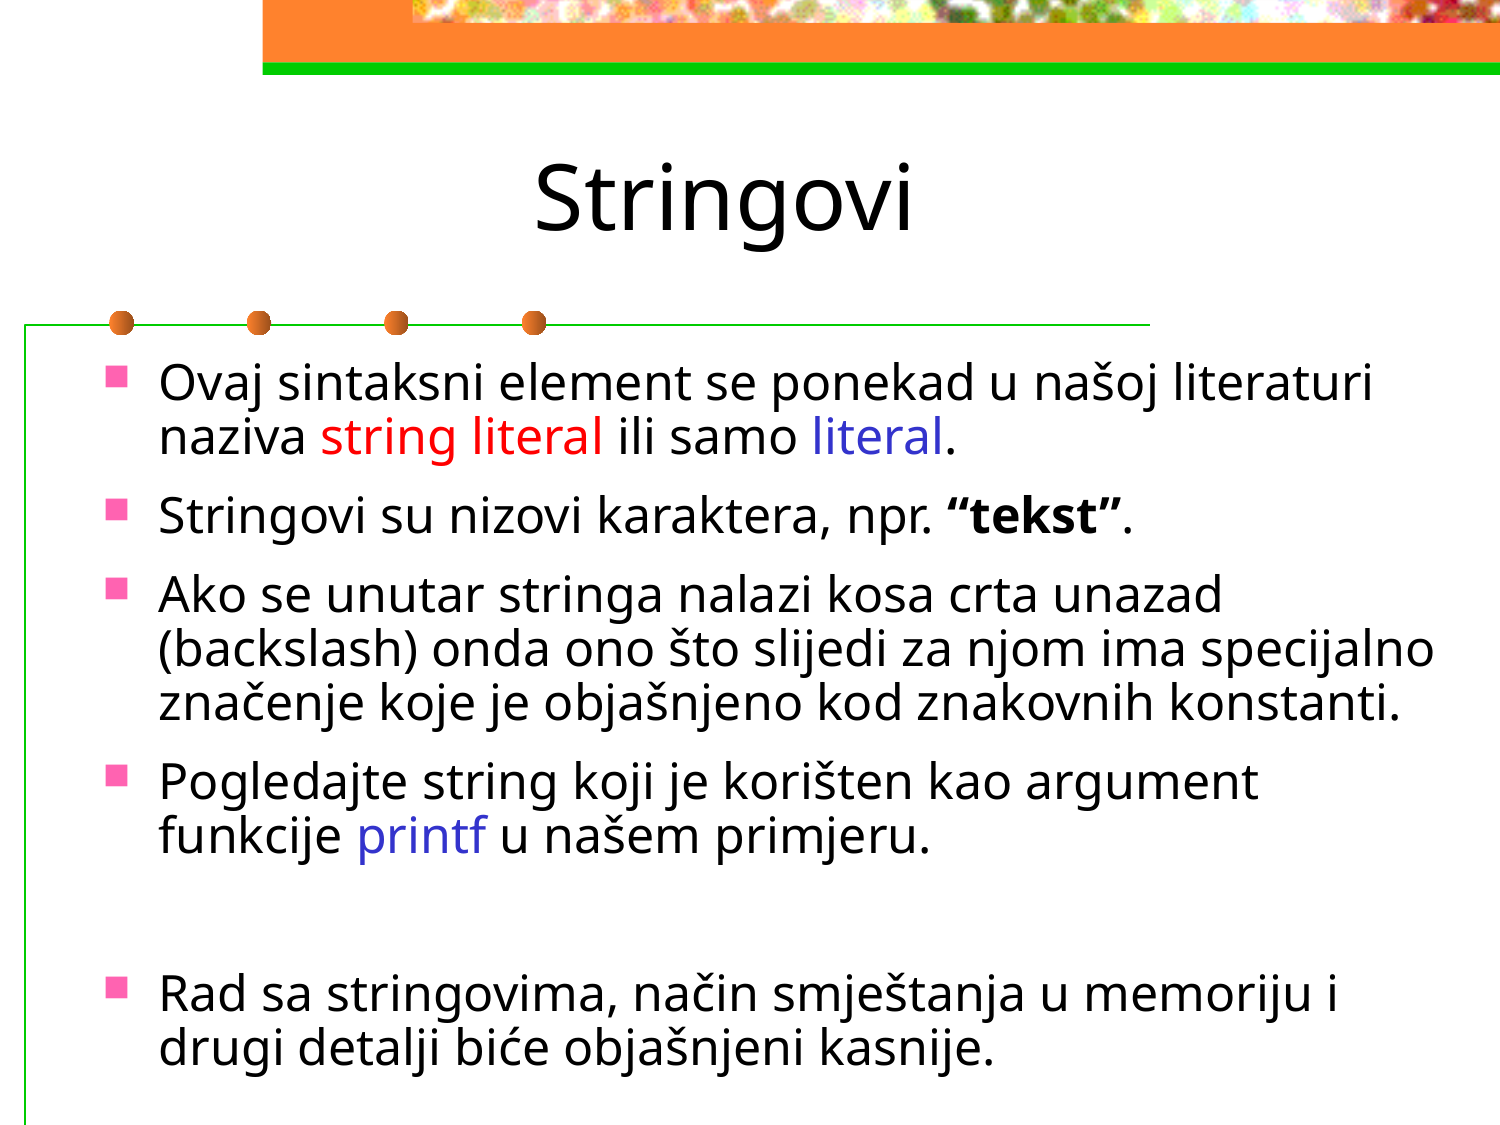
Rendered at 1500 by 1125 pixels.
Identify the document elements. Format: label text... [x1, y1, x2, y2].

picture [412, 0, 1500, 23]
title Stringovi [87, 99, 1363, 288]
list Ovaj sintaksni element se ponekad u našoj literaturi naziva string literal ili samo literal. Stringovi su nizovi karaktera, npr. “tekst”. Ako se unutar stringa nalazi kosa crta unazad (backslash) onda ono što slijedi za njom ima specijalno značenje koje je objašnjeno kod znakovnih konstanti. Pogledajte string koji je korišten kao argument funkcije printf u našem primjeru. Rad sa stringovima, način smještanja u memoriju i drugi detalji biće objašnjeni kasnije. [87, 350, 1471, 1025]
